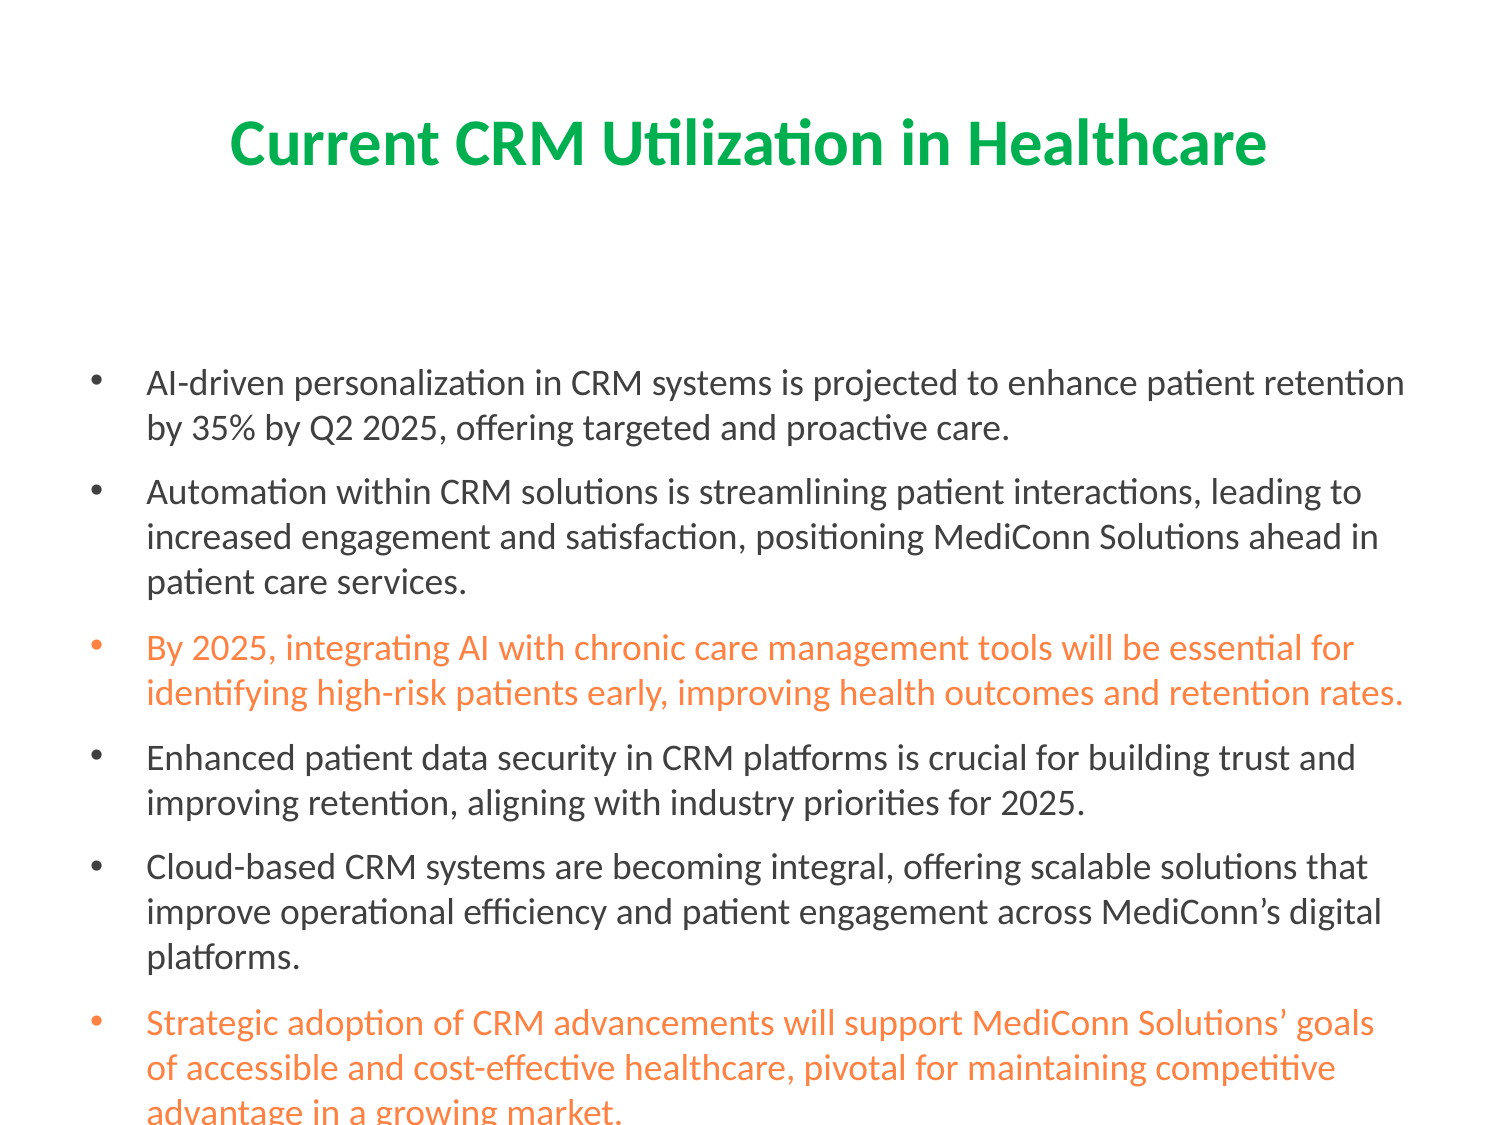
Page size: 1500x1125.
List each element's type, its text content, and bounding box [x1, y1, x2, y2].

list AI-driven personalization in CRM systems is projected to enhance patient retention by 35% by Q2 2025, offering targeted and proactive care. Automation within CRM solutions is streamlining patient interactions, leading to increased engagement and satisfaction, positioning MediConn Solutions ahead in patient care services. By 2025, integrating AI with chronic care management tools will be essential for identifying high-risk patients early, improving health outcomes and retention rates. Enhanced patient data security in CRM platforms is crucial for building trust and improving retention, aligning with industry priorities for 2025. Cloud-based CRM systems are becoming integral, offering scalable solutions that improve operational efficiency and patient engagement across MediConn’s digital platforms. Strategic adoption of CRM advancements will support MediConn Solutions’ goals of accessible and cost-effective healthcare, pivotal for maintaining competitive advantage in a growing market. [75, 262, 1425, 1005]
title Current CRM Utilization in Healthcare [75, 45, 1425, 233]
